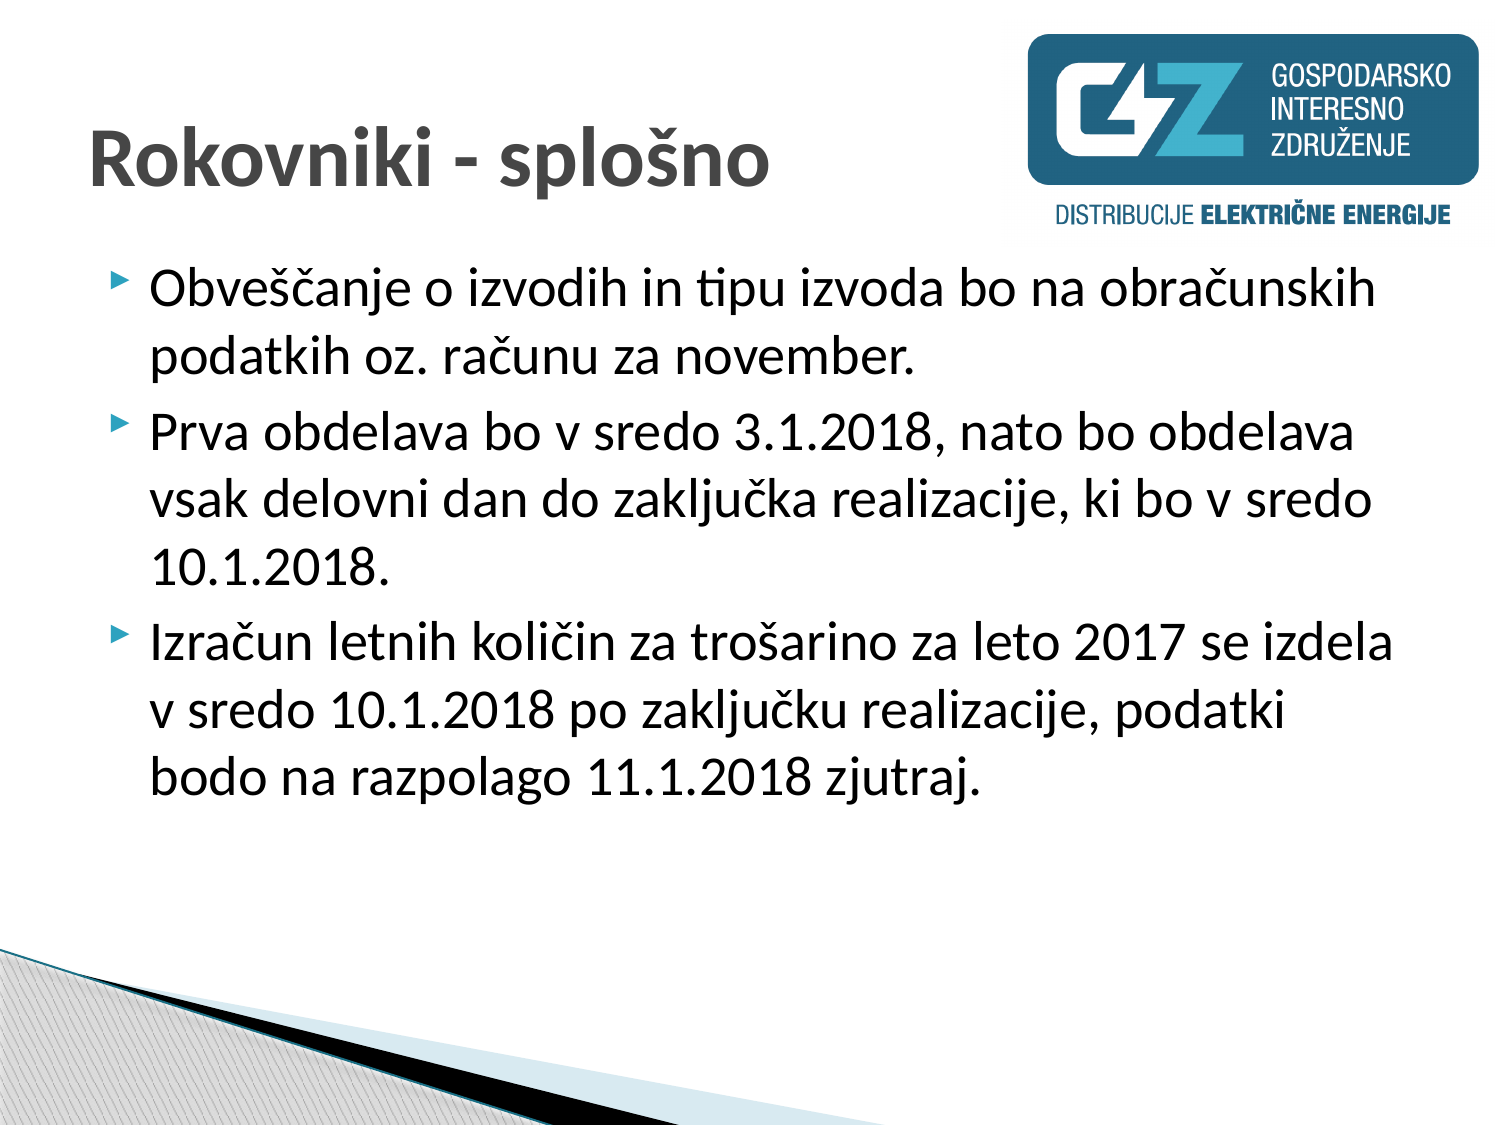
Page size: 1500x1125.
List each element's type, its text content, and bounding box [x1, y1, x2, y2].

picture [1001, 18, 1495, 247]
title Rokovniki - splošno [73, 58, 995, 247]
list Obveščanje o izvodih in tipu izvoda bo na obračunskih podatkih oz. računu za november. Prva obdelava bo v sredo 3.1.2018, nato bo obdelava vsak delovni dan do zaključka realizacije, ki bo v sredo 10.1.2018. Izračun letnih količin za trošarino za leto 2017 se izdela v sredo 10.1.2018 po zaključku realizacije, podatki bodo na razpolago 11.1.2018 zjutraj. [75, 243, 1425, 986]
